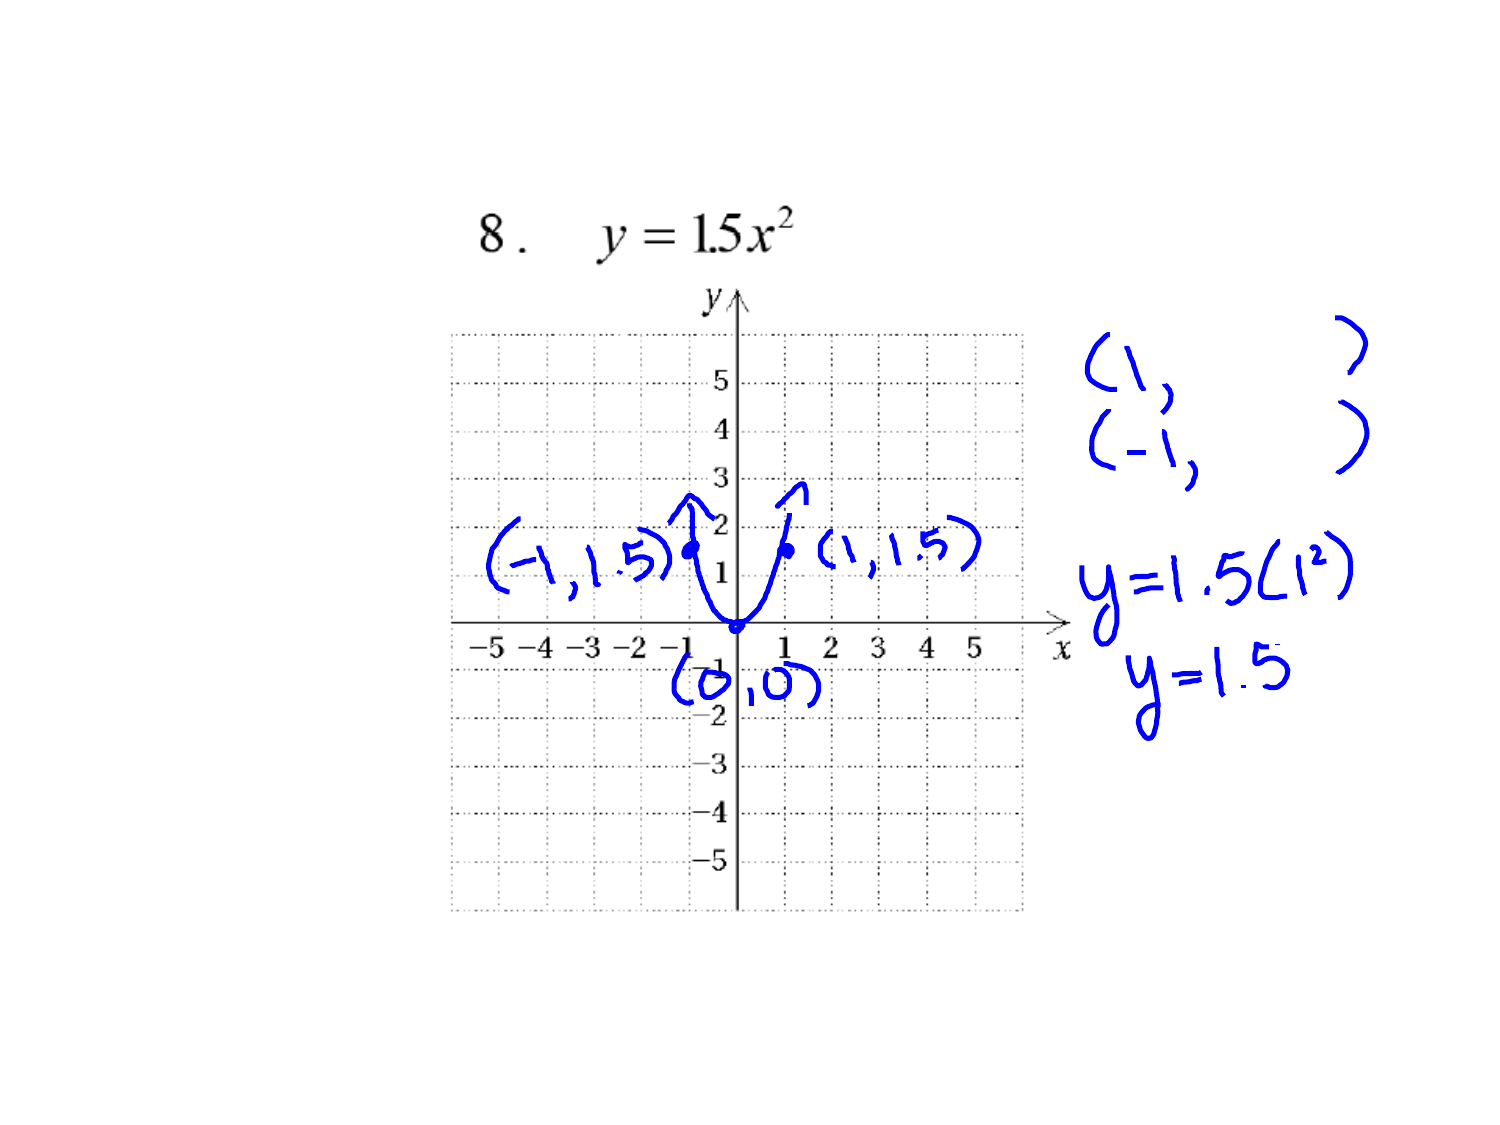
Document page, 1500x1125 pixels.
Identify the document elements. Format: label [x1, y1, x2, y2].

picture [416, 192, 1083, 933]
text_box [1087, 566, 1118, 645]
text_box [1161, 383, 1172, 414]
text_box [1087, 333, 1117, 391]
text_box [1178, 678, 1202, 685]
text_box [1254, 643, 1289, 689]
text_box [1297, 556, 1307, 596]
text_box [1133, 587, 1164, 593]
text_box [1217, 551, 1250, 605]
text_box [1129, 574, 1158, 579]
text_box [1310, 546, 1327, 564]
text_box [1335, 317, 1367, 374]
text_box [1127, 655, 1161, 740]
text_box [1337, 400, 1368, 475]
text_box [1162, 430, 1175, 467]
text_box [1325, 531, 1352, 599]
text_box [1186, 461, 1197, 491]
text_box [1172, 555, 1182, 602]
text_box [1126, 345, 1145, 391]
text_box [488, 494, 716, 600]
text_box [1090, 409, 1116, 469]
text_box [1171, 671, 1202, 676]
text_box [1259, 540, 1288, 599]
text_box [1216, 646, 1225, 697]
